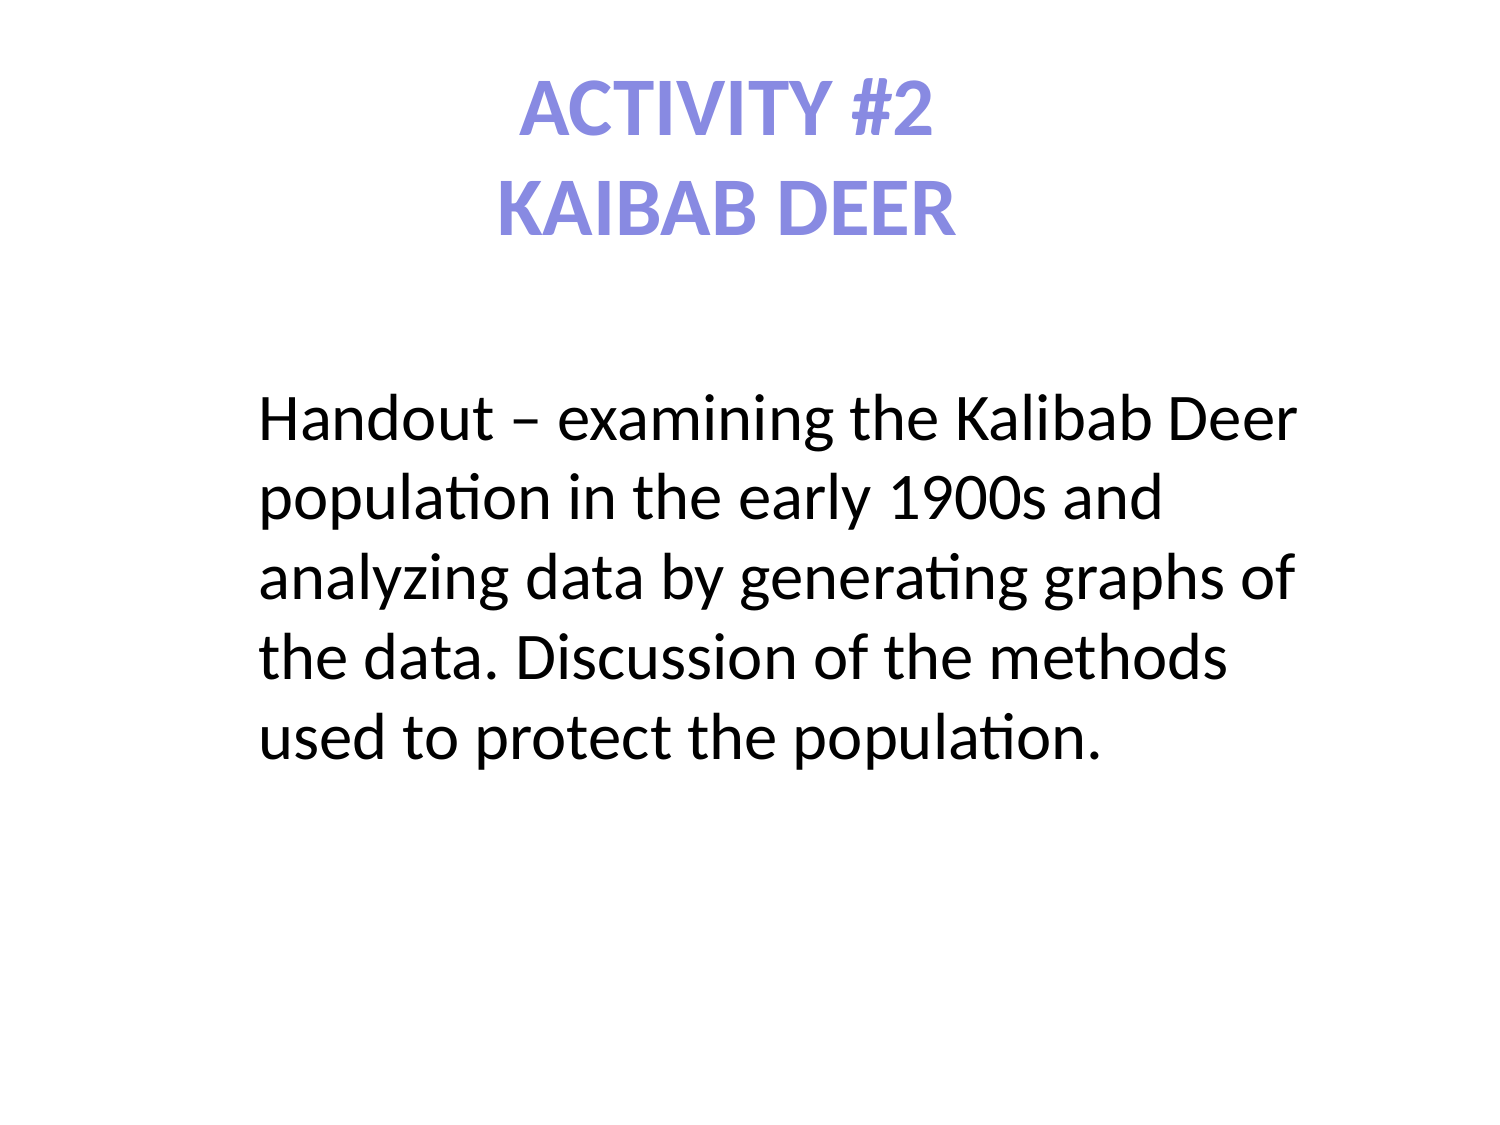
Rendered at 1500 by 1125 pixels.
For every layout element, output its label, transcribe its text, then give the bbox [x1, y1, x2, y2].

text_box Handout – examining the Kalibab Deer population in the early 1900s and analyzing data by generating graphs of the data. Discussion of the methods used to protect the population. [243, 365, 1347, 781]
text_box ACTIVITY #2 KAIBAB DEER [218, 45, 1237, 260]
